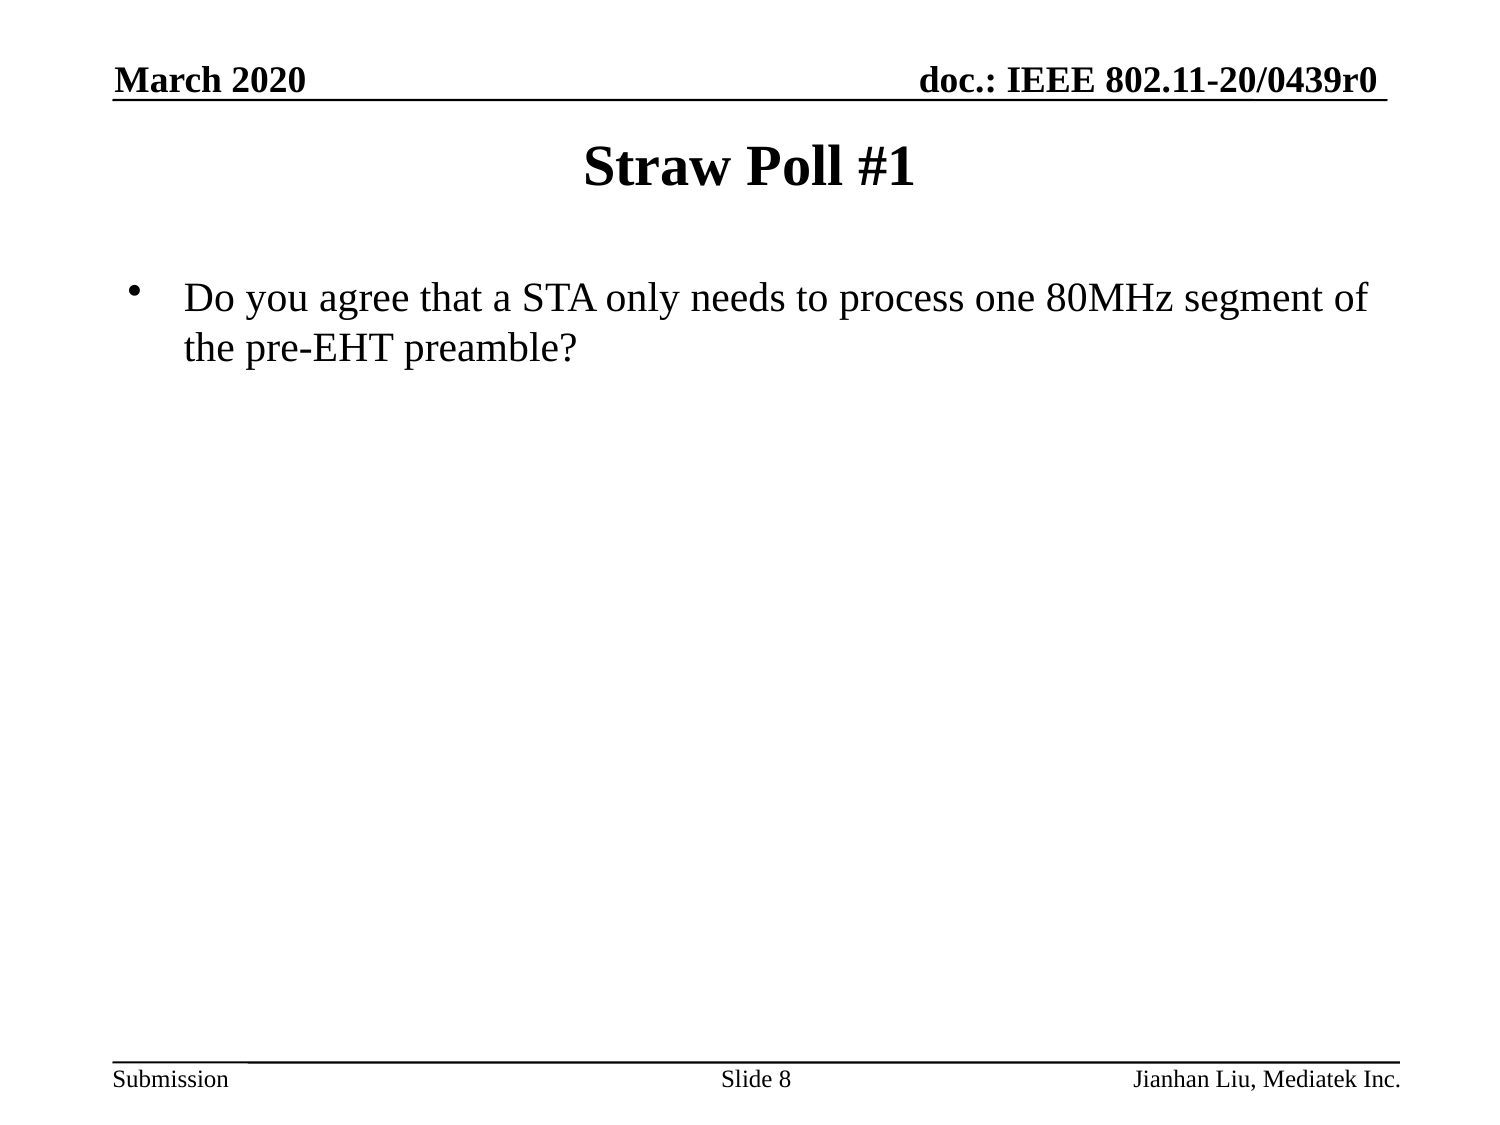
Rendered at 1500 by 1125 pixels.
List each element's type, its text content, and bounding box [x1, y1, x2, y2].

list Do you agree that a STA only needs to process one 80MHz segment of the pre-EHT preamble? [112, 262, 1388, 1001]
footer Jianhan Liu, Mediatek Inc. [1129, 1061, 1402, 1093]
slide_number Slide 8 [712, 1061, 800, 1093]
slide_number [114, 54, 309, 101]
title Straw Poll #1 [112, 112, 1388, 213]
